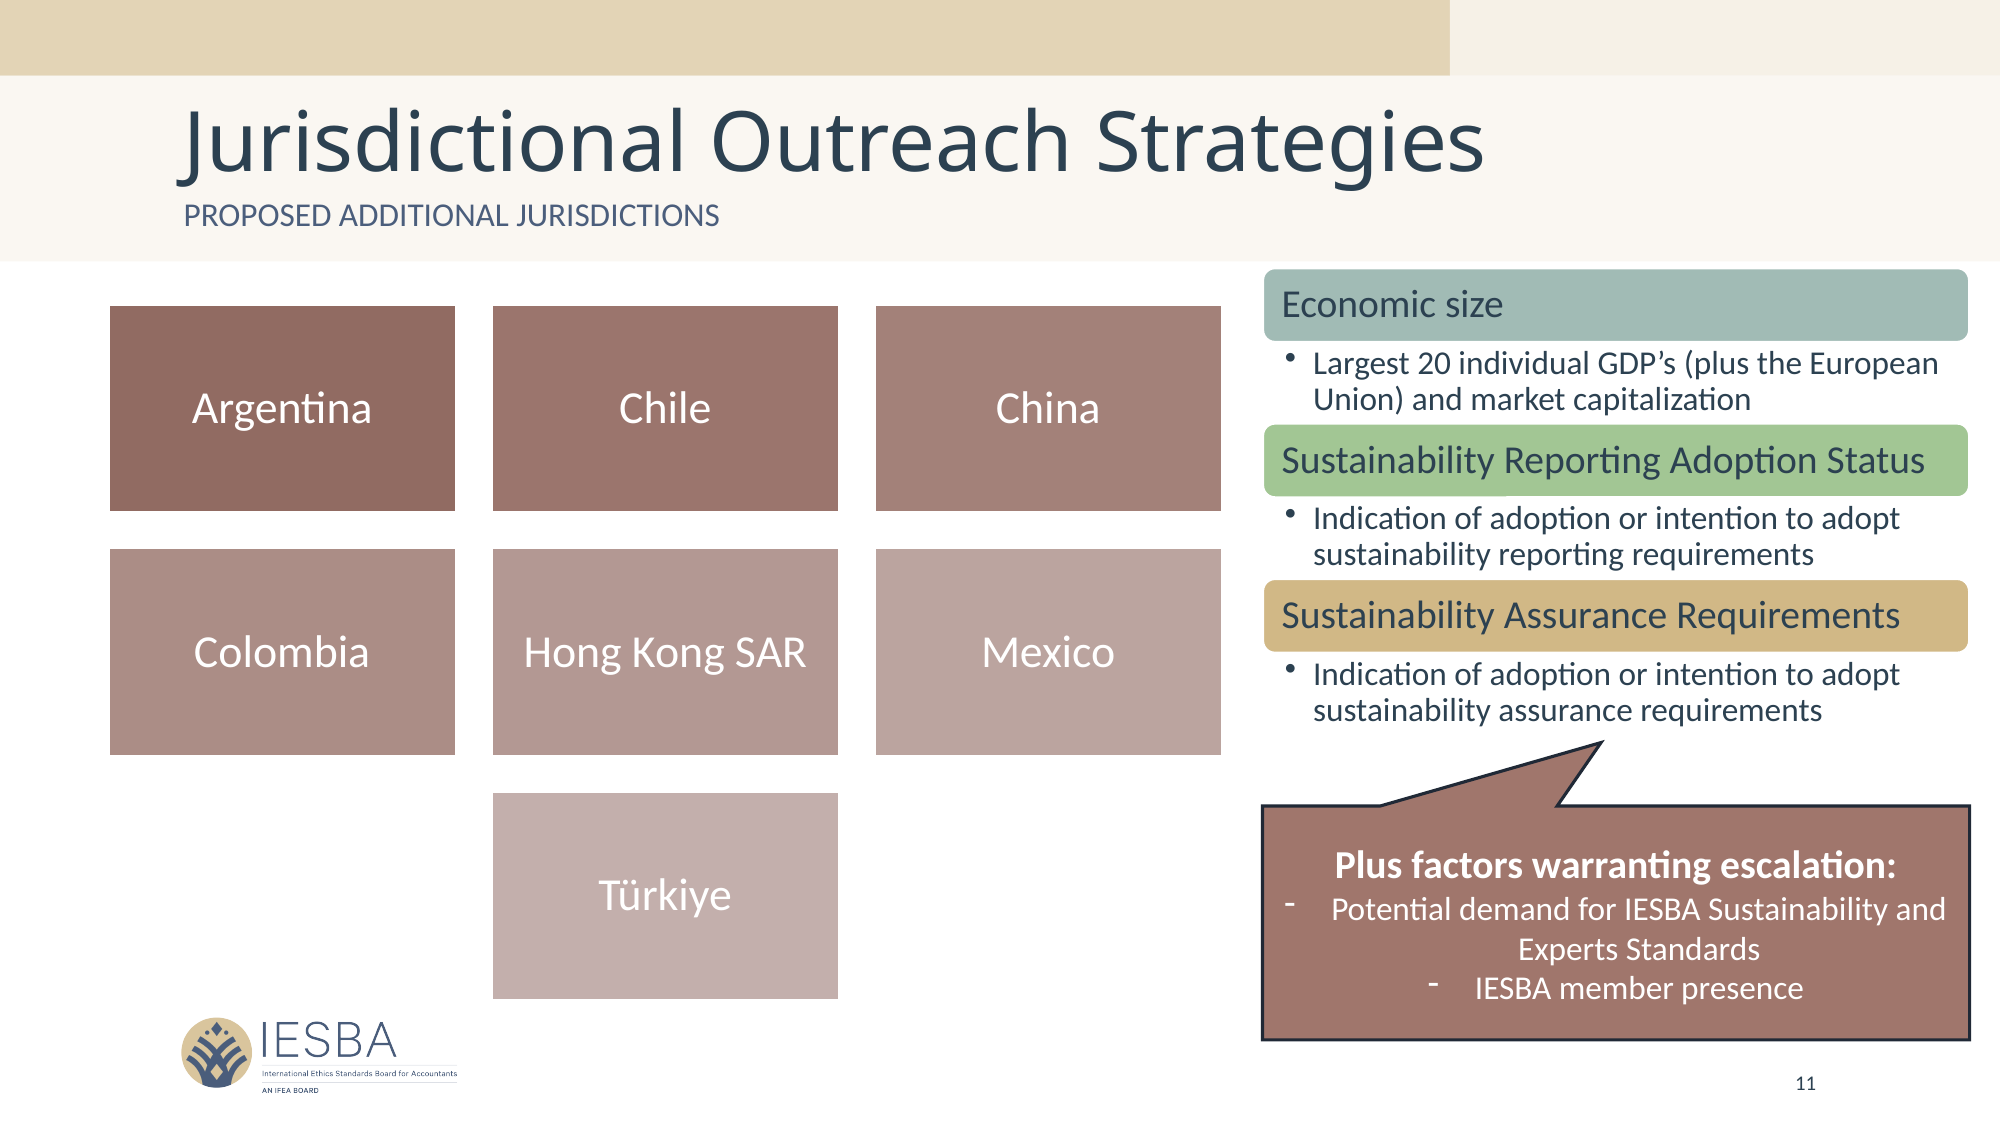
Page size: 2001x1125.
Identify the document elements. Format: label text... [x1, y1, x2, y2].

list Proposed additional jurisdictions [168, 190, 1832, 284]
picture [168, 1022, 475, 1111]
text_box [1262, 205, 1971, 797]
slide_number 11 [1760, 1042, 1832, 1125]
text_box Plus factors warranting escalation: Potential demand for IESBA Sustainability and Experts Standards IESBA member presence [1260, 797, 1972, 1042]
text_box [107, 283, 1223, 1022]
title Jurisdictional Outreach Strategies [168, 92, 1832, 183]
